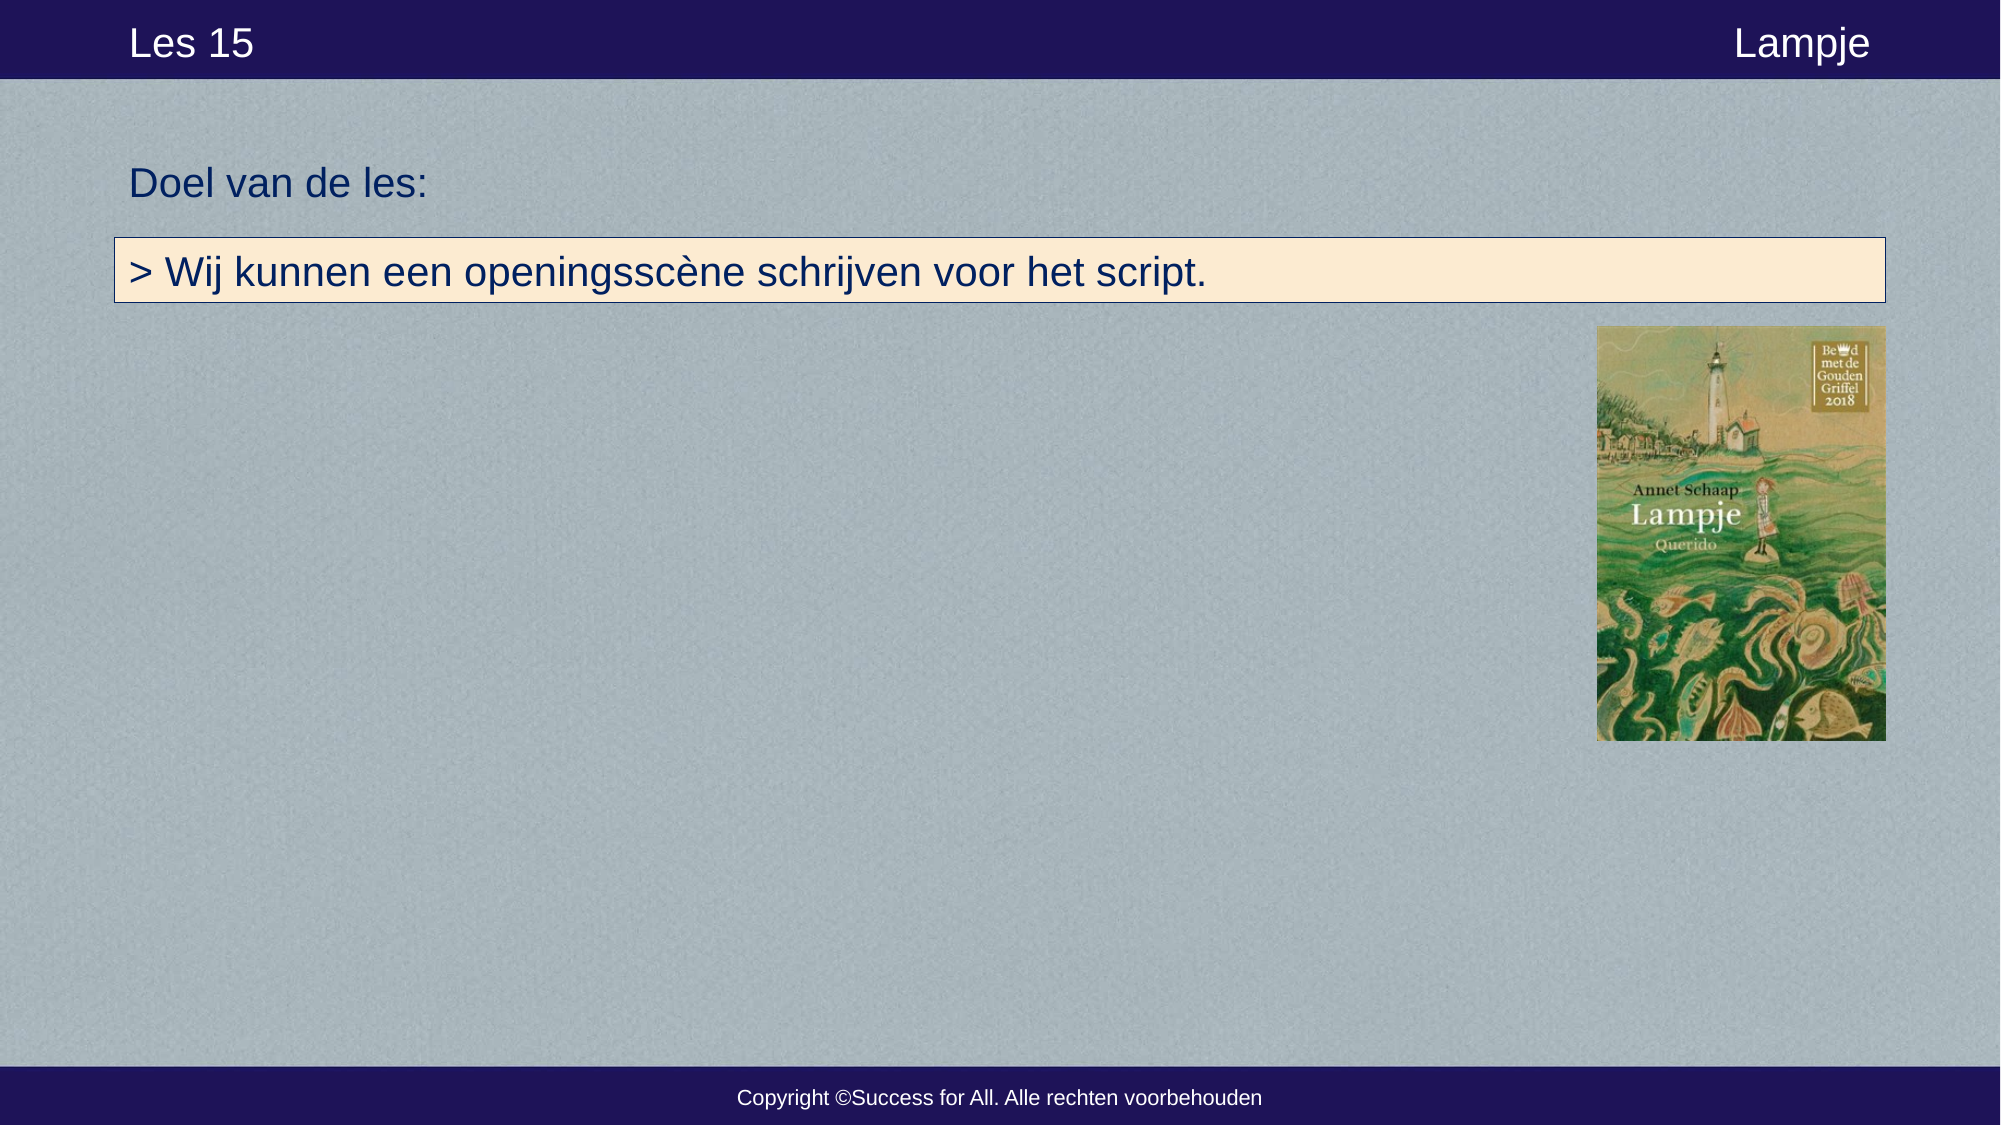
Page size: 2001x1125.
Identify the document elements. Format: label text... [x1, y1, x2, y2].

text_box Les 15 [114, 8, 354, 73]
text_box Copyright ©Success for All. Alle rechten voorbehouden [0, 1076, 2000, 1125]
text_box > Wij kunnen een openingsscène schrijven voor het script. [114, 237, 1886, 303]
text_box Doel van de les: [113, 148, 1635, 214]
text_box Lampje [999, 8, 1886, 73]
picture [0, 0, 2001, 1125]
